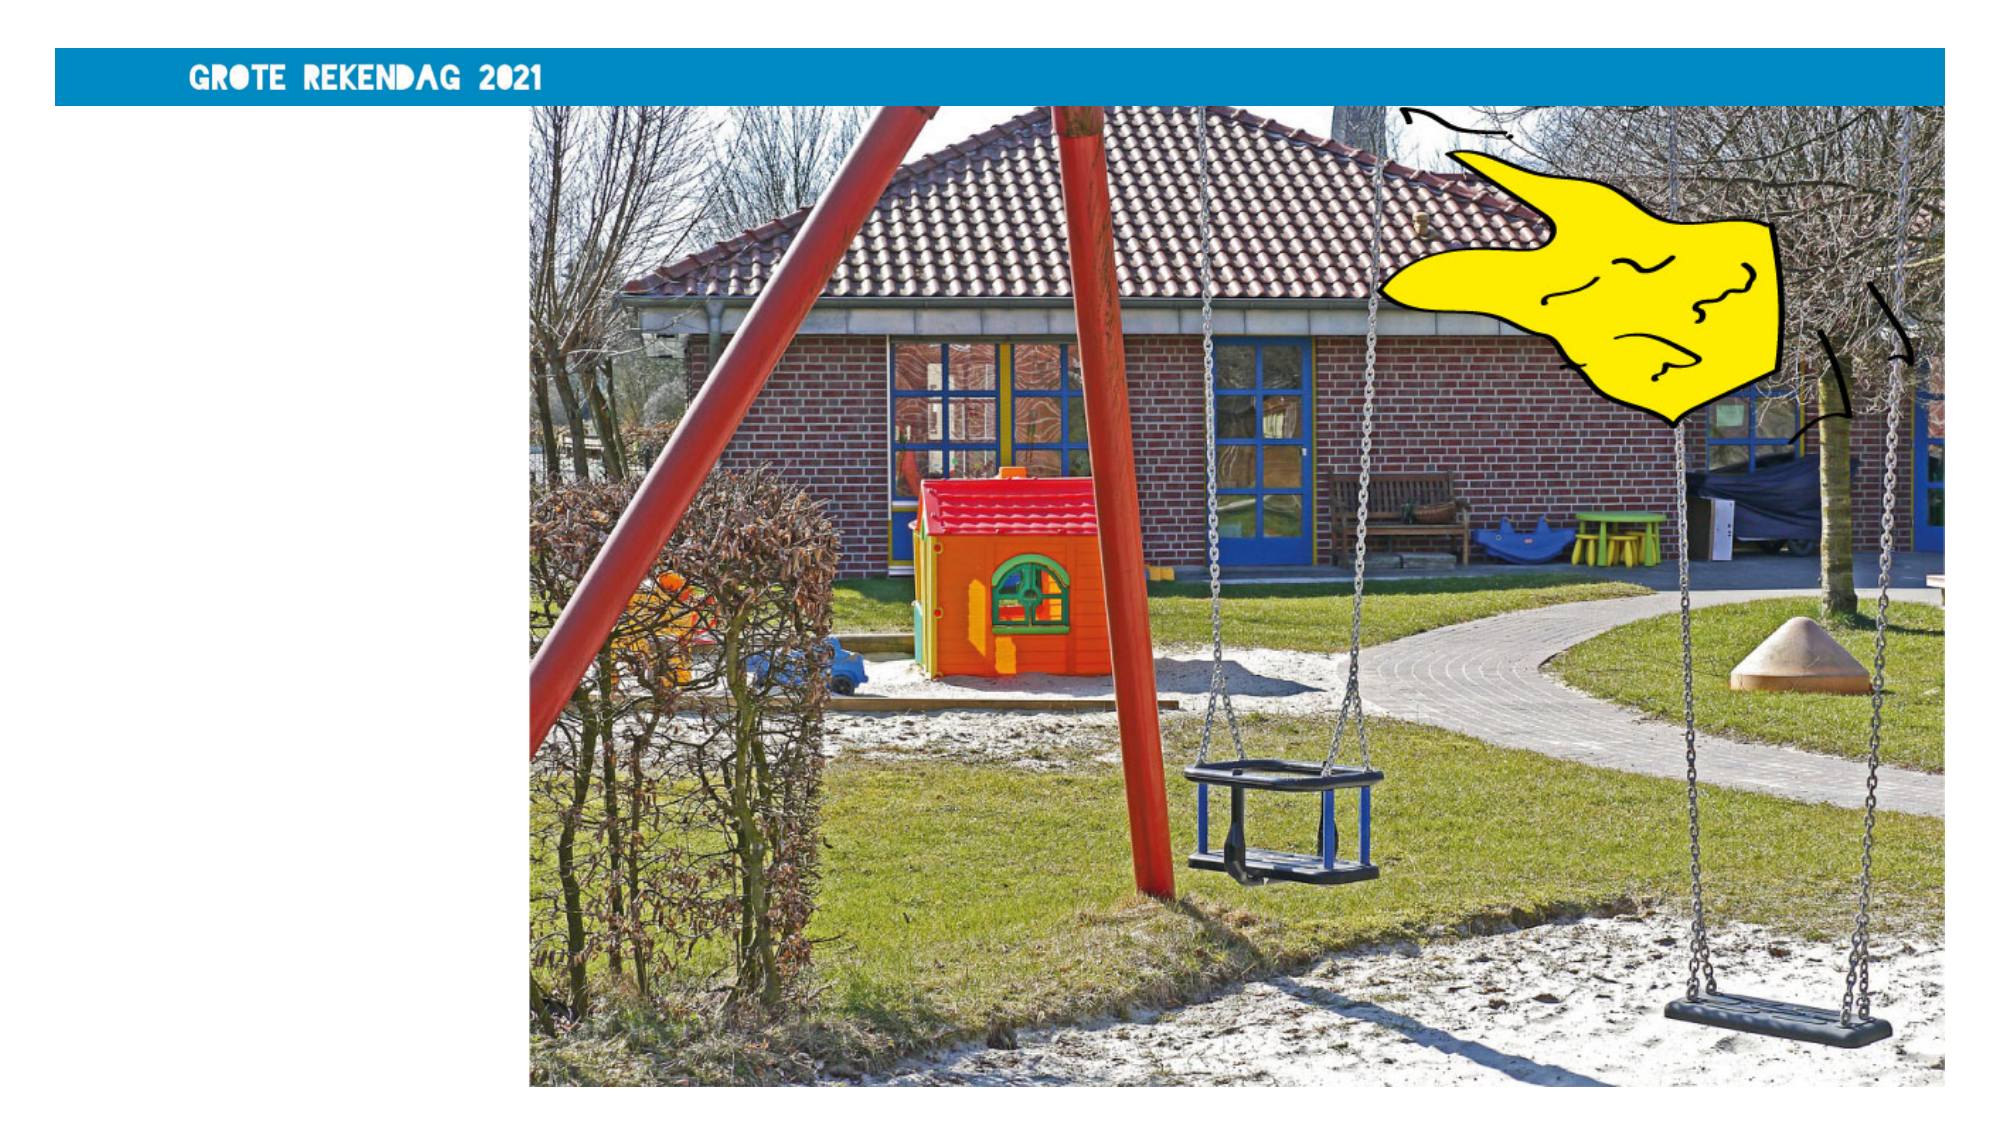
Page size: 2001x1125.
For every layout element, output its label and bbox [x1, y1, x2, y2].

picture [212, 64, 227, 89]
picture [252, 64, 285, 89]
picture [529, 107, 1945, 1088]
picture [480, 64, 495, 89]
picture [304, 64, 337, 89]
picture [440, 64, 460, 89]
picture [190, 64, 209, 89]
picture [230, 64, 249, 89]
picture [497, 64, 541, 89]
picture [416, 64, 438, 89]
picture [340, 64, 374, 89]
picture [377, 64, 414, 89]
